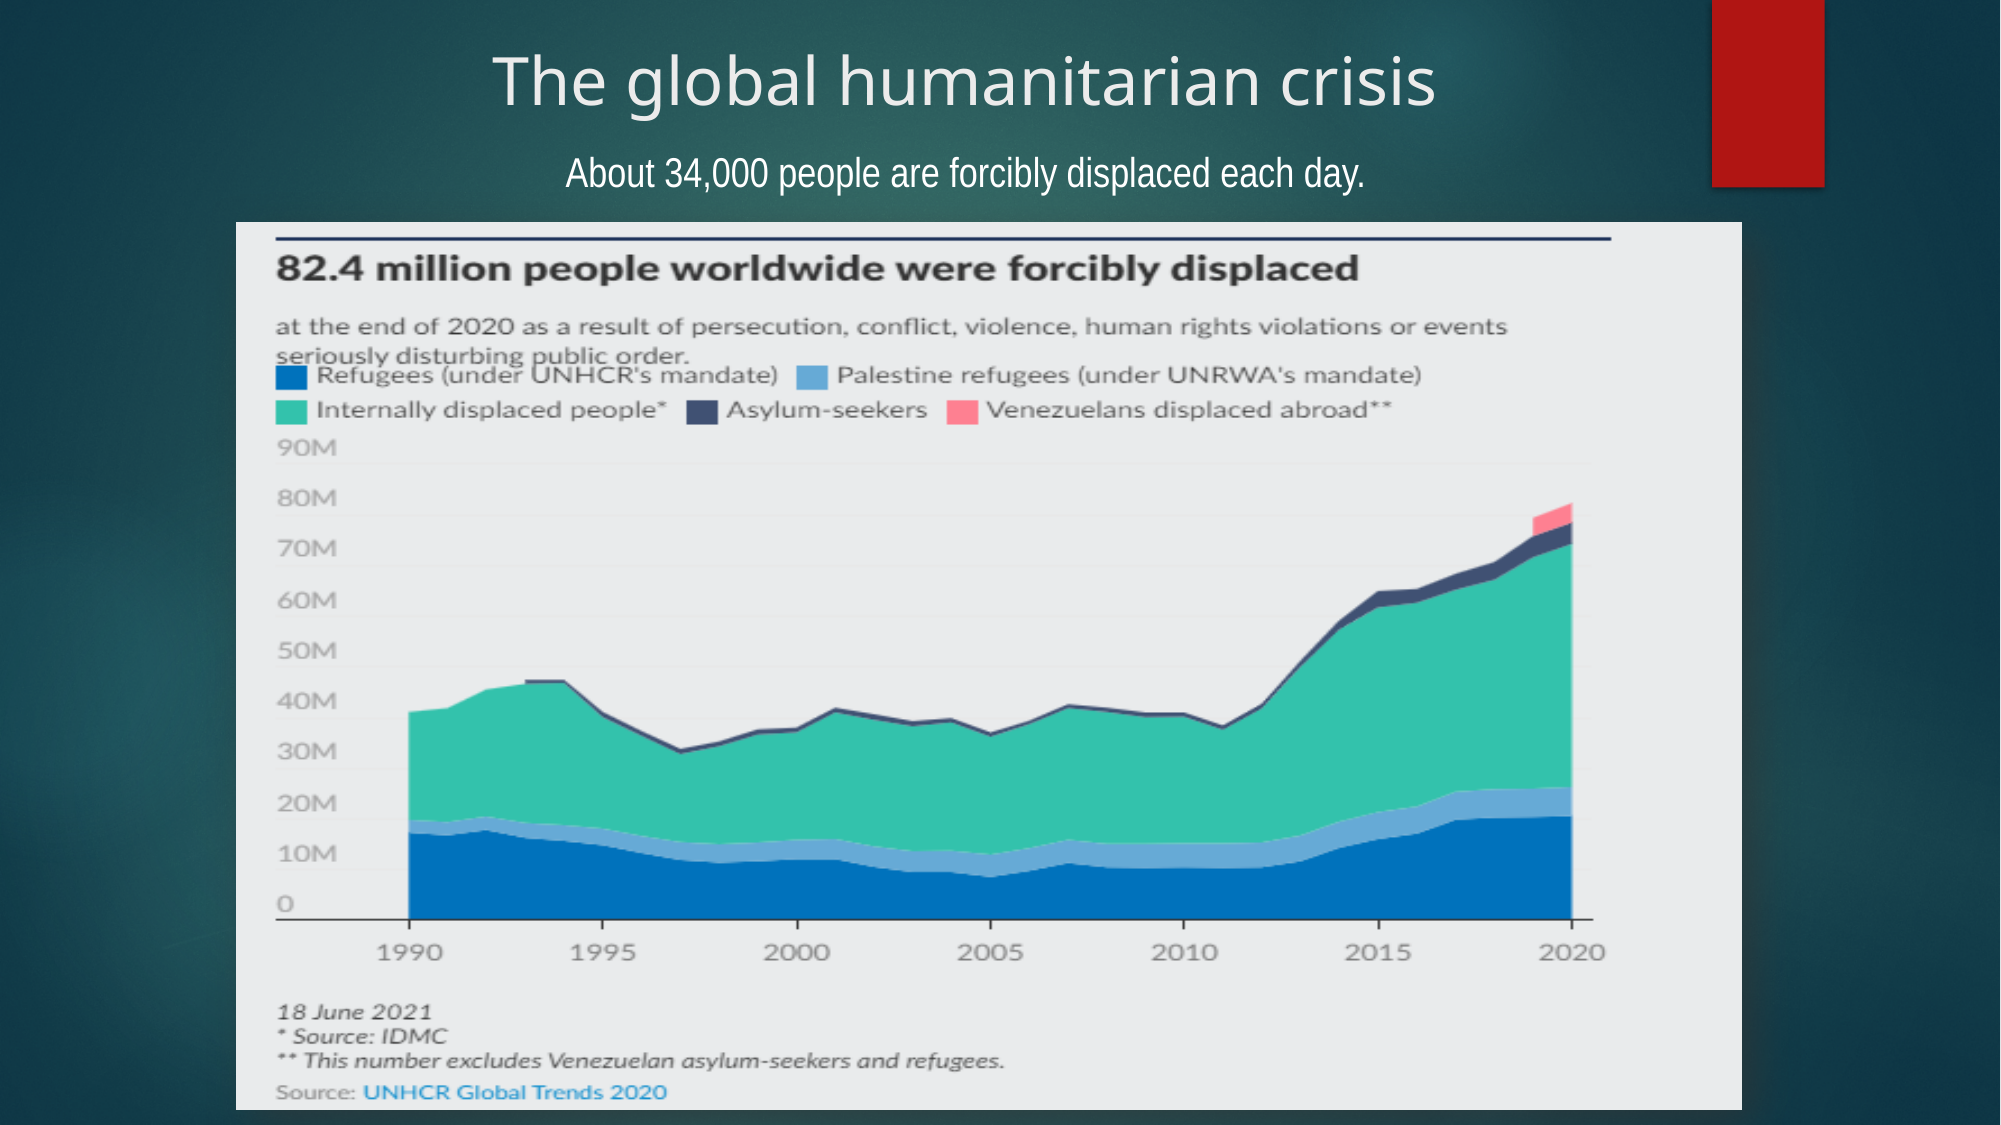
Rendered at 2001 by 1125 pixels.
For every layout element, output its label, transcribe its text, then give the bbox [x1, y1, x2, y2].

picture [0, 222, 1742, 1125]
title The global humanitarian crisis [406, 31, 1525, 167]
picture [1312, 0, 1576, 138]
list About 34,000 people are forcibly displaced each day. [290, 138, 1641, 204]
